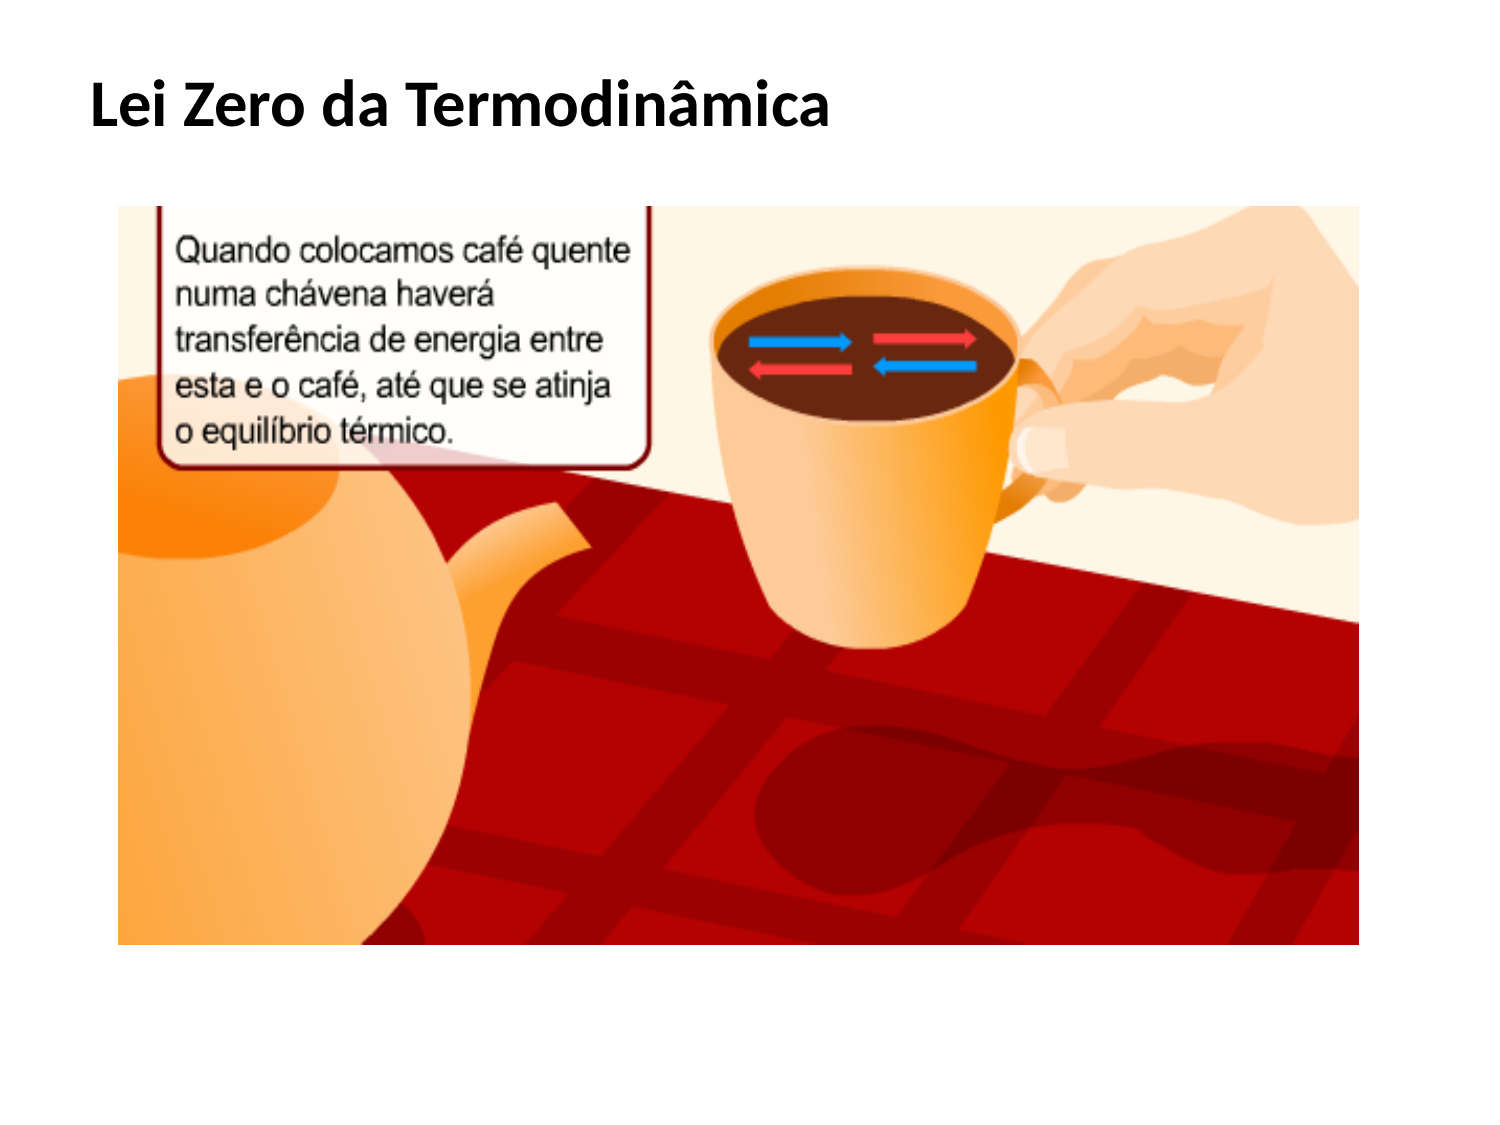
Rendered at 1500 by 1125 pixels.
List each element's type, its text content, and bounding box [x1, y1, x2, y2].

picture [117, 206, 1359, 946]
text_box Lei Zero da Termodinâmica [74, 45, 1425, 178]
